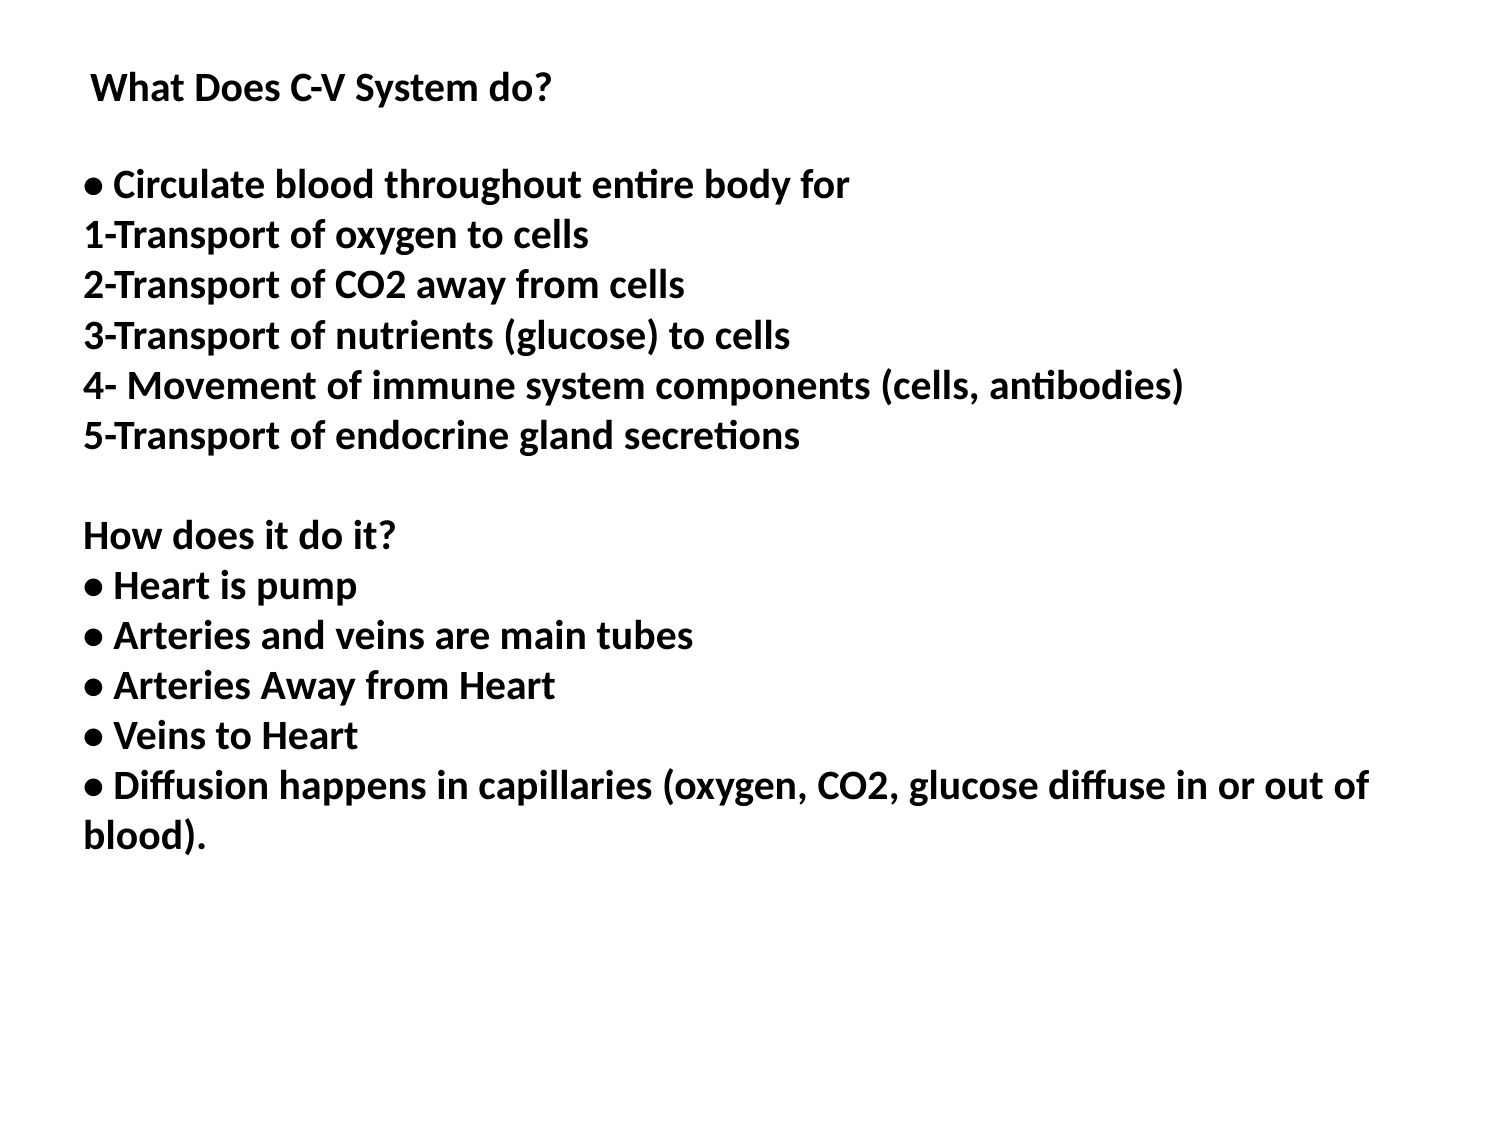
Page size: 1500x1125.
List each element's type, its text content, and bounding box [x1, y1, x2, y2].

text_box • Circulate blood throughout entire body for 1-Transport of oxygen to cells 2-Transport of CO2 away from cells 3-Transport of nutrients (glucose) to cells 4- Movement of immune system components (cells, antibodies) 5-Transport of endocrine gland secretions How does it do it? • Heart is pump • Arteries and veins are main tubes • Arteries Away from Heart • Veins to Heart • Diffusion happens in capillaries (oxygen, CO2, glucose diffuse in or out of blood). [68, 149, 1494, 865]
title What Does C-V System do? [75, 45, 1425, 149]
